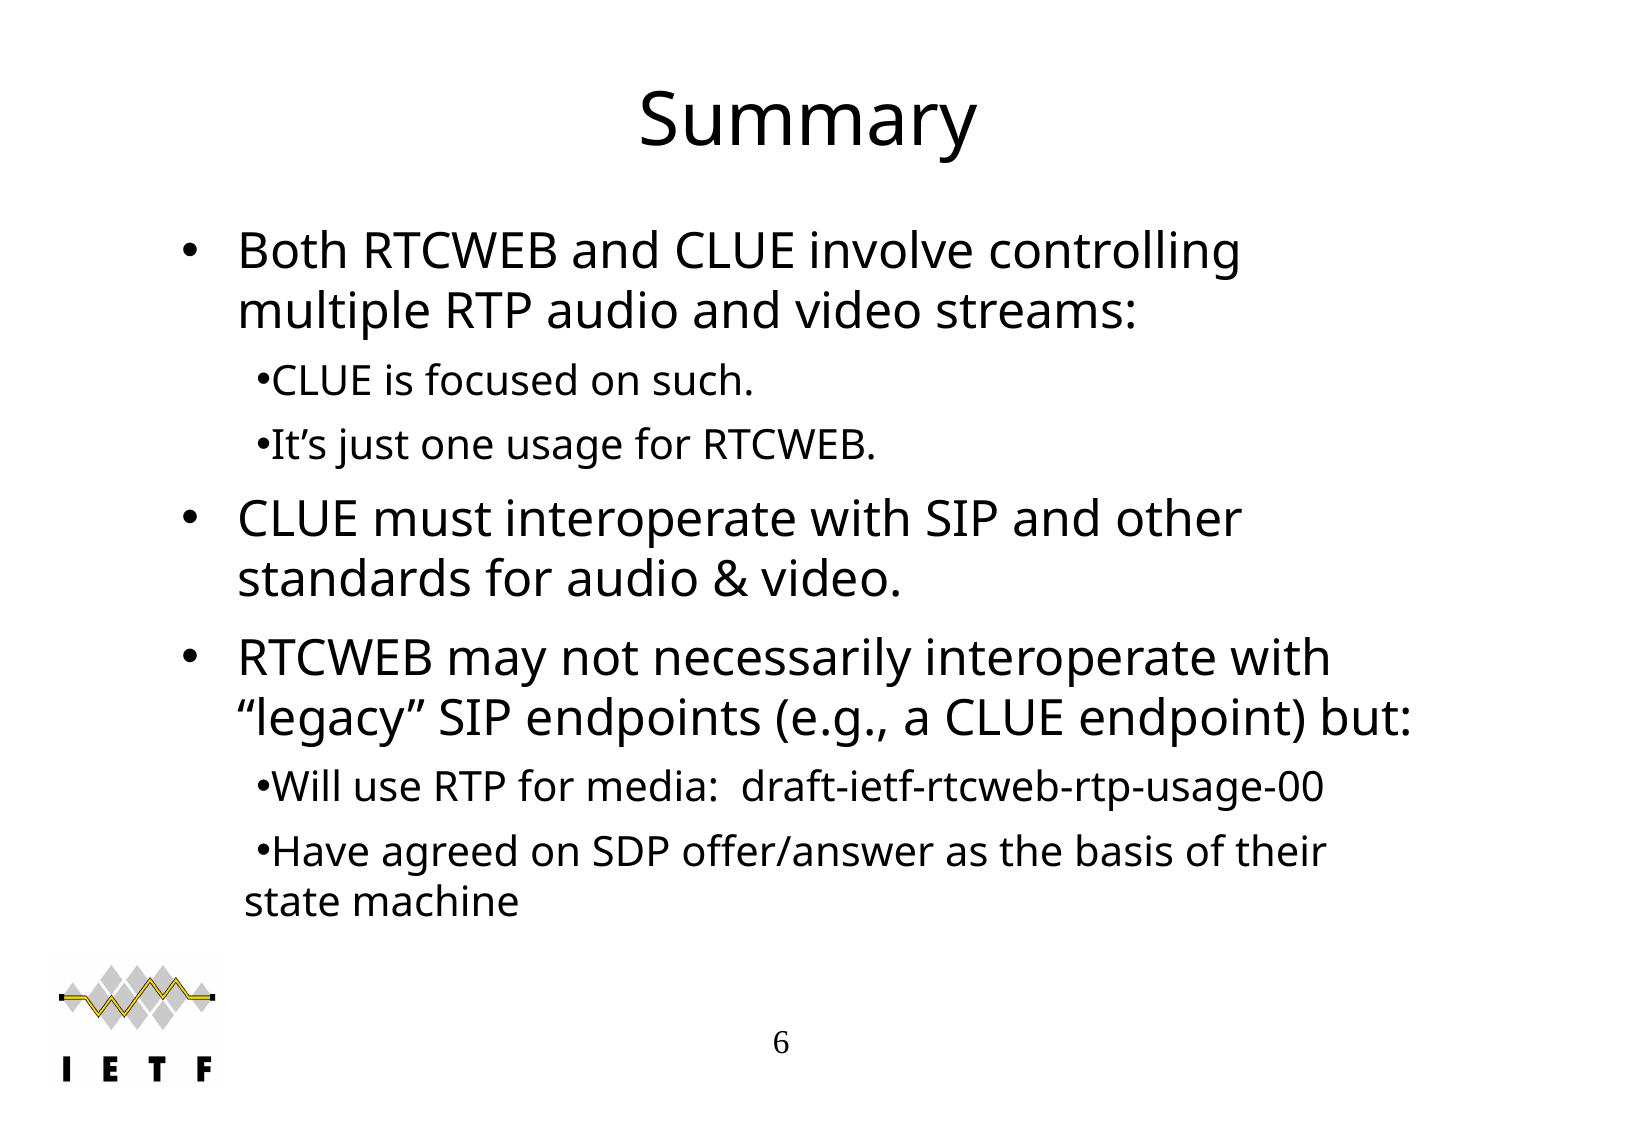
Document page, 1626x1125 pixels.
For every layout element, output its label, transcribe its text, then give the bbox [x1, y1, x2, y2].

text_box 6 [675, 1012, 888, 1068]
picture [49, 949, 224, 1092]
title Summary [176, 0, 1446, 250]
list Both RTCWEB and CLUE involve controlling multiple RTP audio and video streams: CLUE is focused on such. It’s just one usage for RTCWEB. CLUE must interoperate with SIP and other standards for audio & video. RTCWEB may not necessarily interoperate with “legacy” SIP endpoints (e.g., a CLUE endpoint) but: Will use RTP for media: draft-ietf-rtcweb-rtp-usage-00 Have agreed on SDP offer/answer as the basis of their state machine [175, 212, 1445, 1013]
